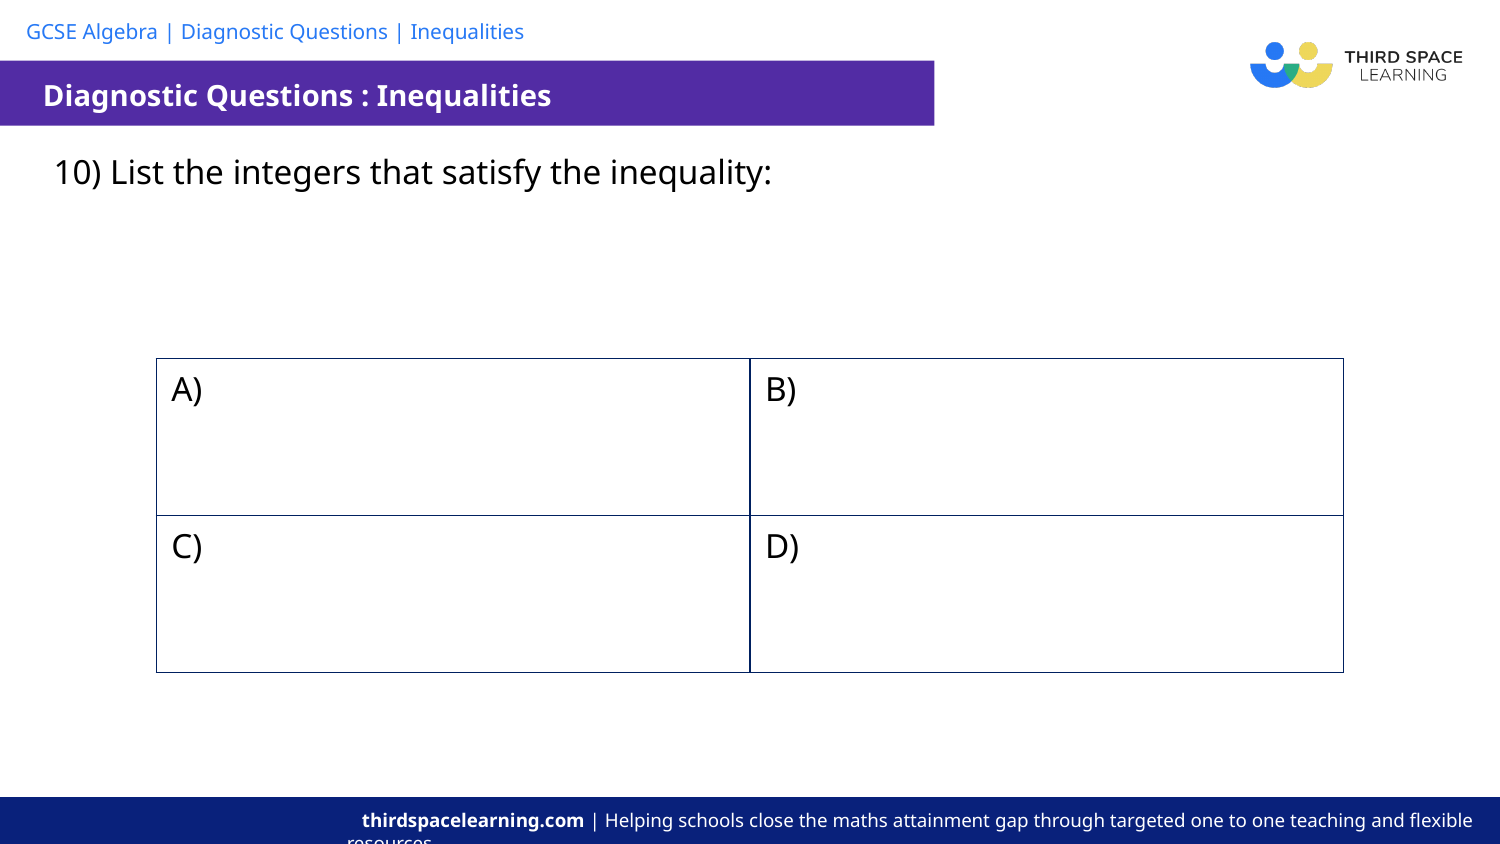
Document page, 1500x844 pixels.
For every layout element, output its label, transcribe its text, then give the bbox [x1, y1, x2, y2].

picture [1250, 33, 1465, 99]
text_box Diagnostic Questions : Inequalities [27, 61, 778, 127]
